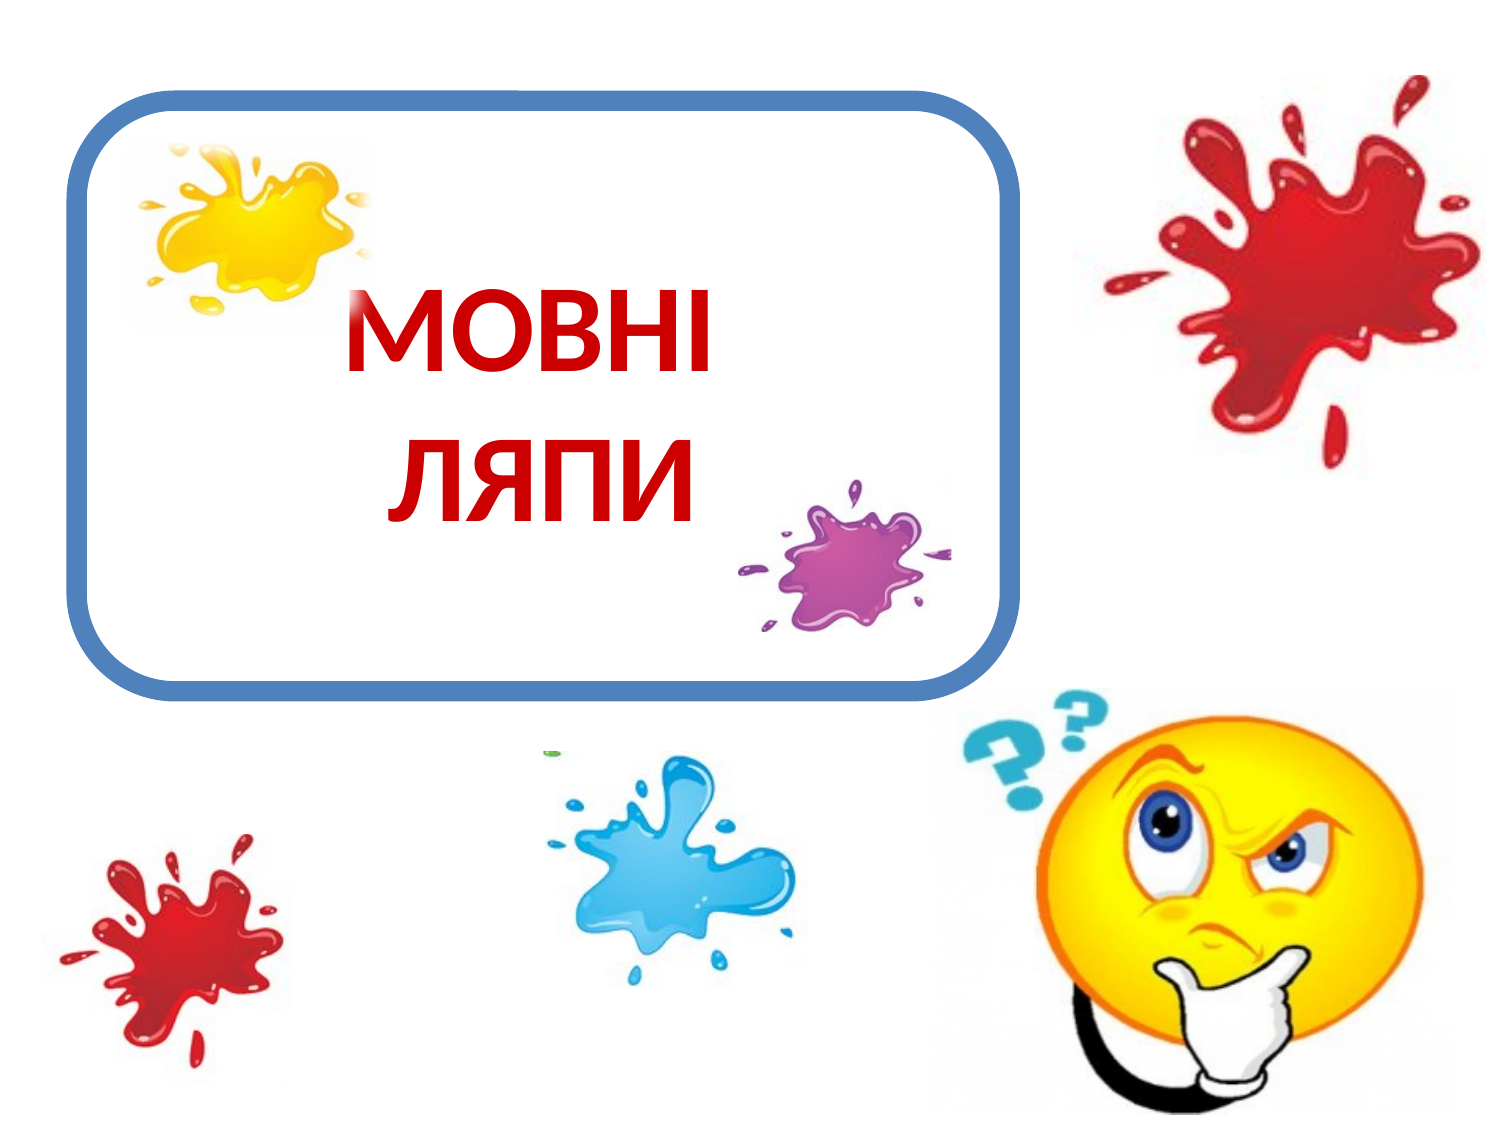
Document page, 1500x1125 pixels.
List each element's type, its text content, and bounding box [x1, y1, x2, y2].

picture [543, 751, 811, 992]
picture [41, 833, 301, 1084]
picture [737, 479, 952, 660]
picture [931, 687, 1456, 1115]
picture [123, 136, 401, 332]
text_box МОВНІ ЛЯПИ [74, 98, 1012, 694]
picture [1069, 74, 1487, 481]
